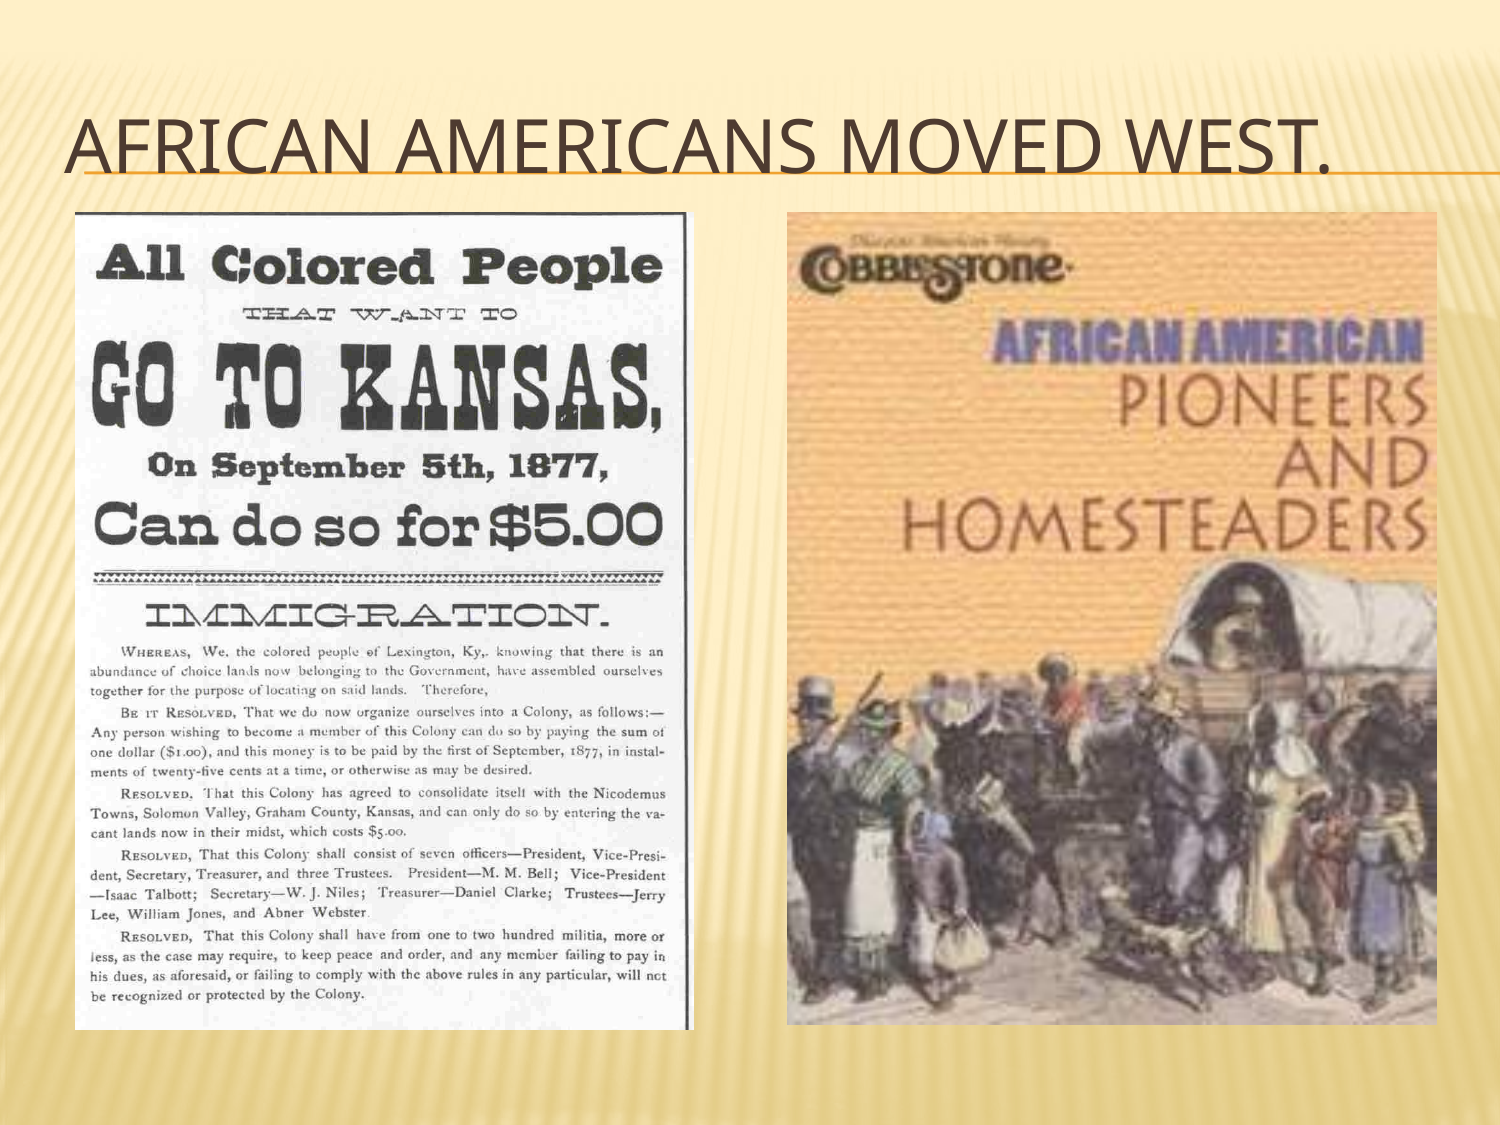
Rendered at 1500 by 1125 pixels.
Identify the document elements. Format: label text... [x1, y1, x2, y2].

picture [787, 212, 1437, 1026]
picture [74, 212, 694, 1030]
title African Americans Moved West. [49, 75, 1475, 213]
